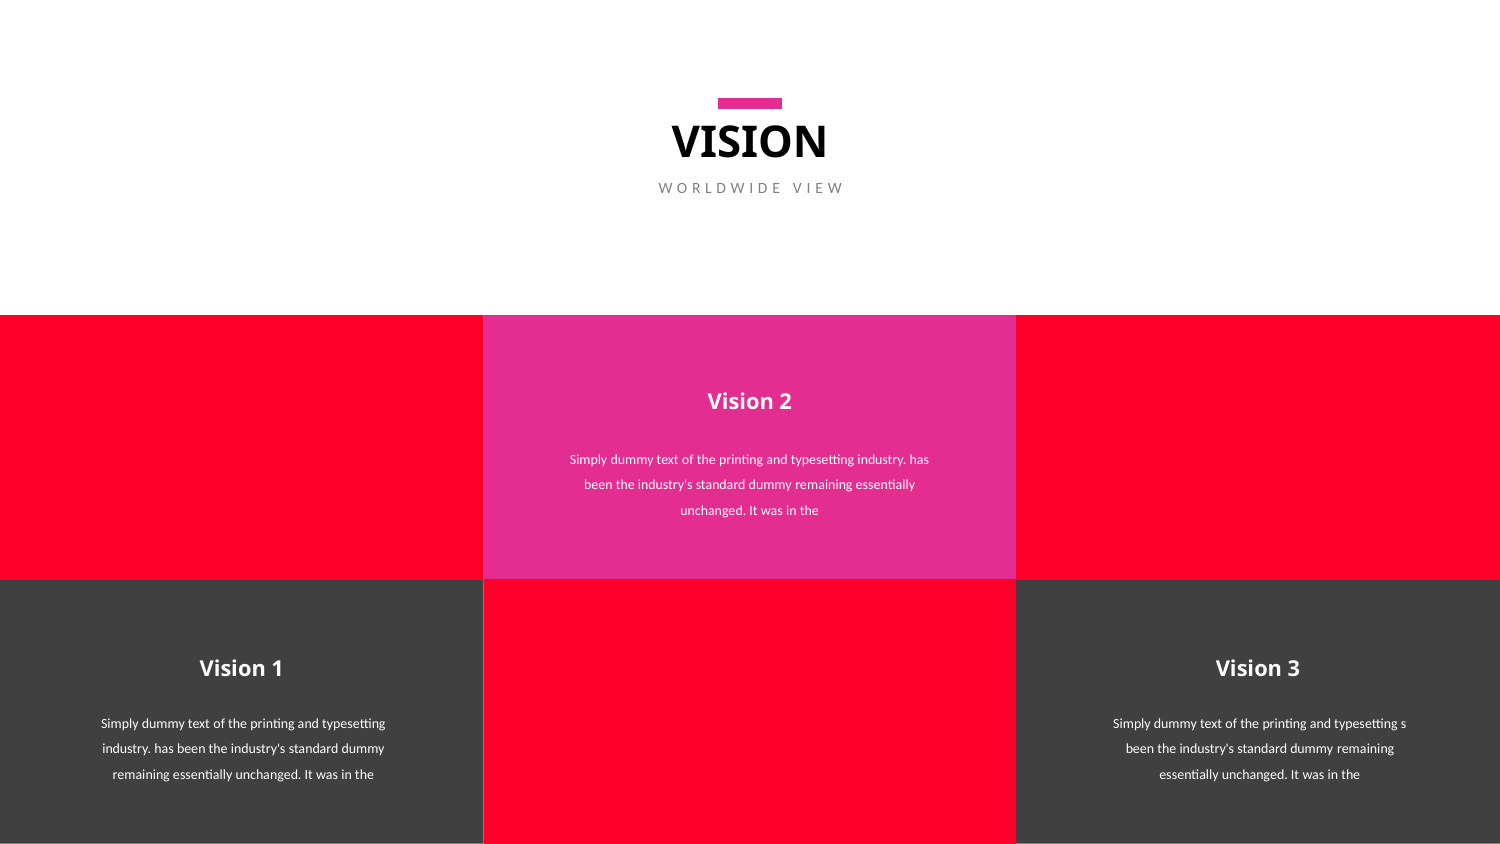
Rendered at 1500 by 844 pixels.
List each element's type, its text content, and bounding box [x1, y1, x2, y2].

text_box Simply dummy text of the printing and typesetting s been the industry's standard dummy remaining essentially unchanged. It was in the [1082, 698, 1438, 790]
text_box [1017, 580, 1500, 844]
text_box [483, 314, 1017, 579]
text_box Vision 3 [1172, 646, 1344, 688]
text_box Vision 1 [156, 646, 328, 688]
text_box VISION [640, 106, 860, 170]
text_box Vision 2 [664, 380, 836, 422]
text_box WORLDWIDE VIEW [616, 170, 884, 205]
text_box Simply dummy text of the printing and typesetting industry. has been the industry's standard dummy remaining essentially unchanged. It was in the [554, 434, 945, 526]
text_box [0, 580, 483, 844]
picture [0, 315, 1500, 844]
text_box Simply dummy text of the printing and typesetting industry. has been the industry's standard dummy remaining essentially unchanged. It was in the [66, 698, 422, 790]
